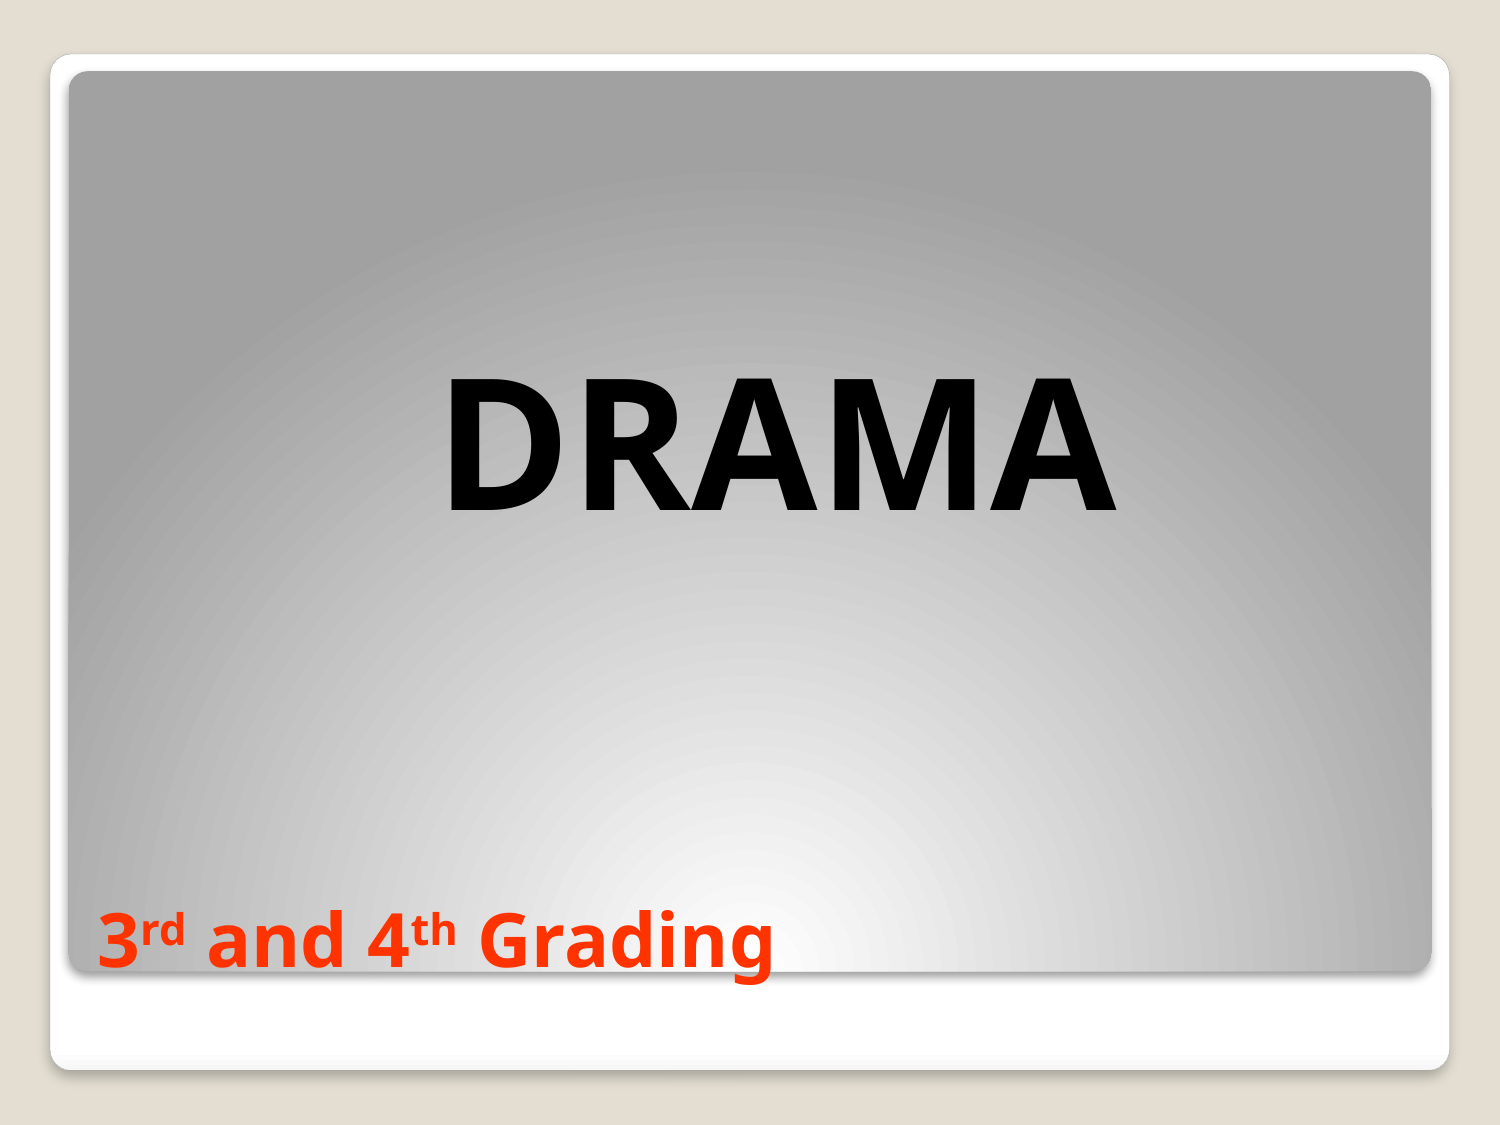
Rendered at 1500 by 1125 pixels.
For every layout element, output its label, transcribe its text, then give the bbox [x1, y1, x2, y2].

title 3rd and 4th Grading [82, 817, 1425, 990]
list DRAMA [99, 312, 1438, 575]
